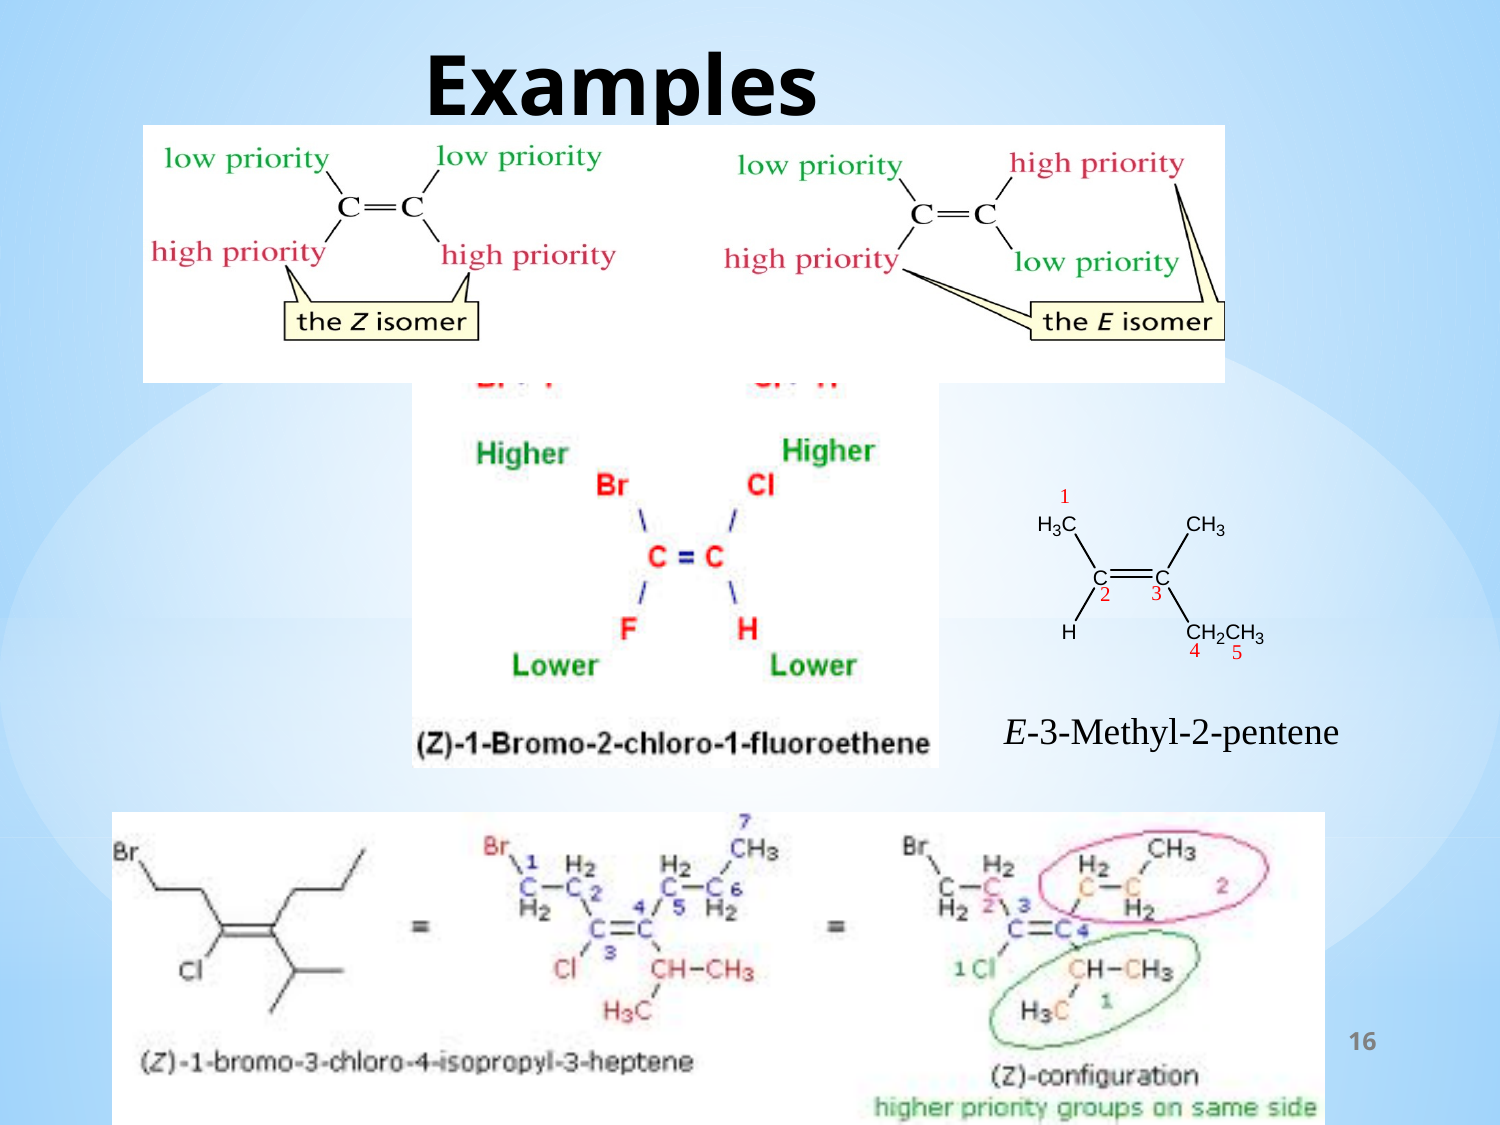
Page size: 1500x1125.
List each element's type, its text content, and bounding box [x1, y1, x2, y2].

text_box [1037, 487, 1265, 665]
text_box E-3-Methyl-2-pentene [989, 699, 1355, 760]
picture [137, 124, 1226, 769]
picture [112, 812, 1325, 1125]
slide_number 16 [1329, 1012, 1500, 1073]
title Examples [87, 24, 1156, 213]
